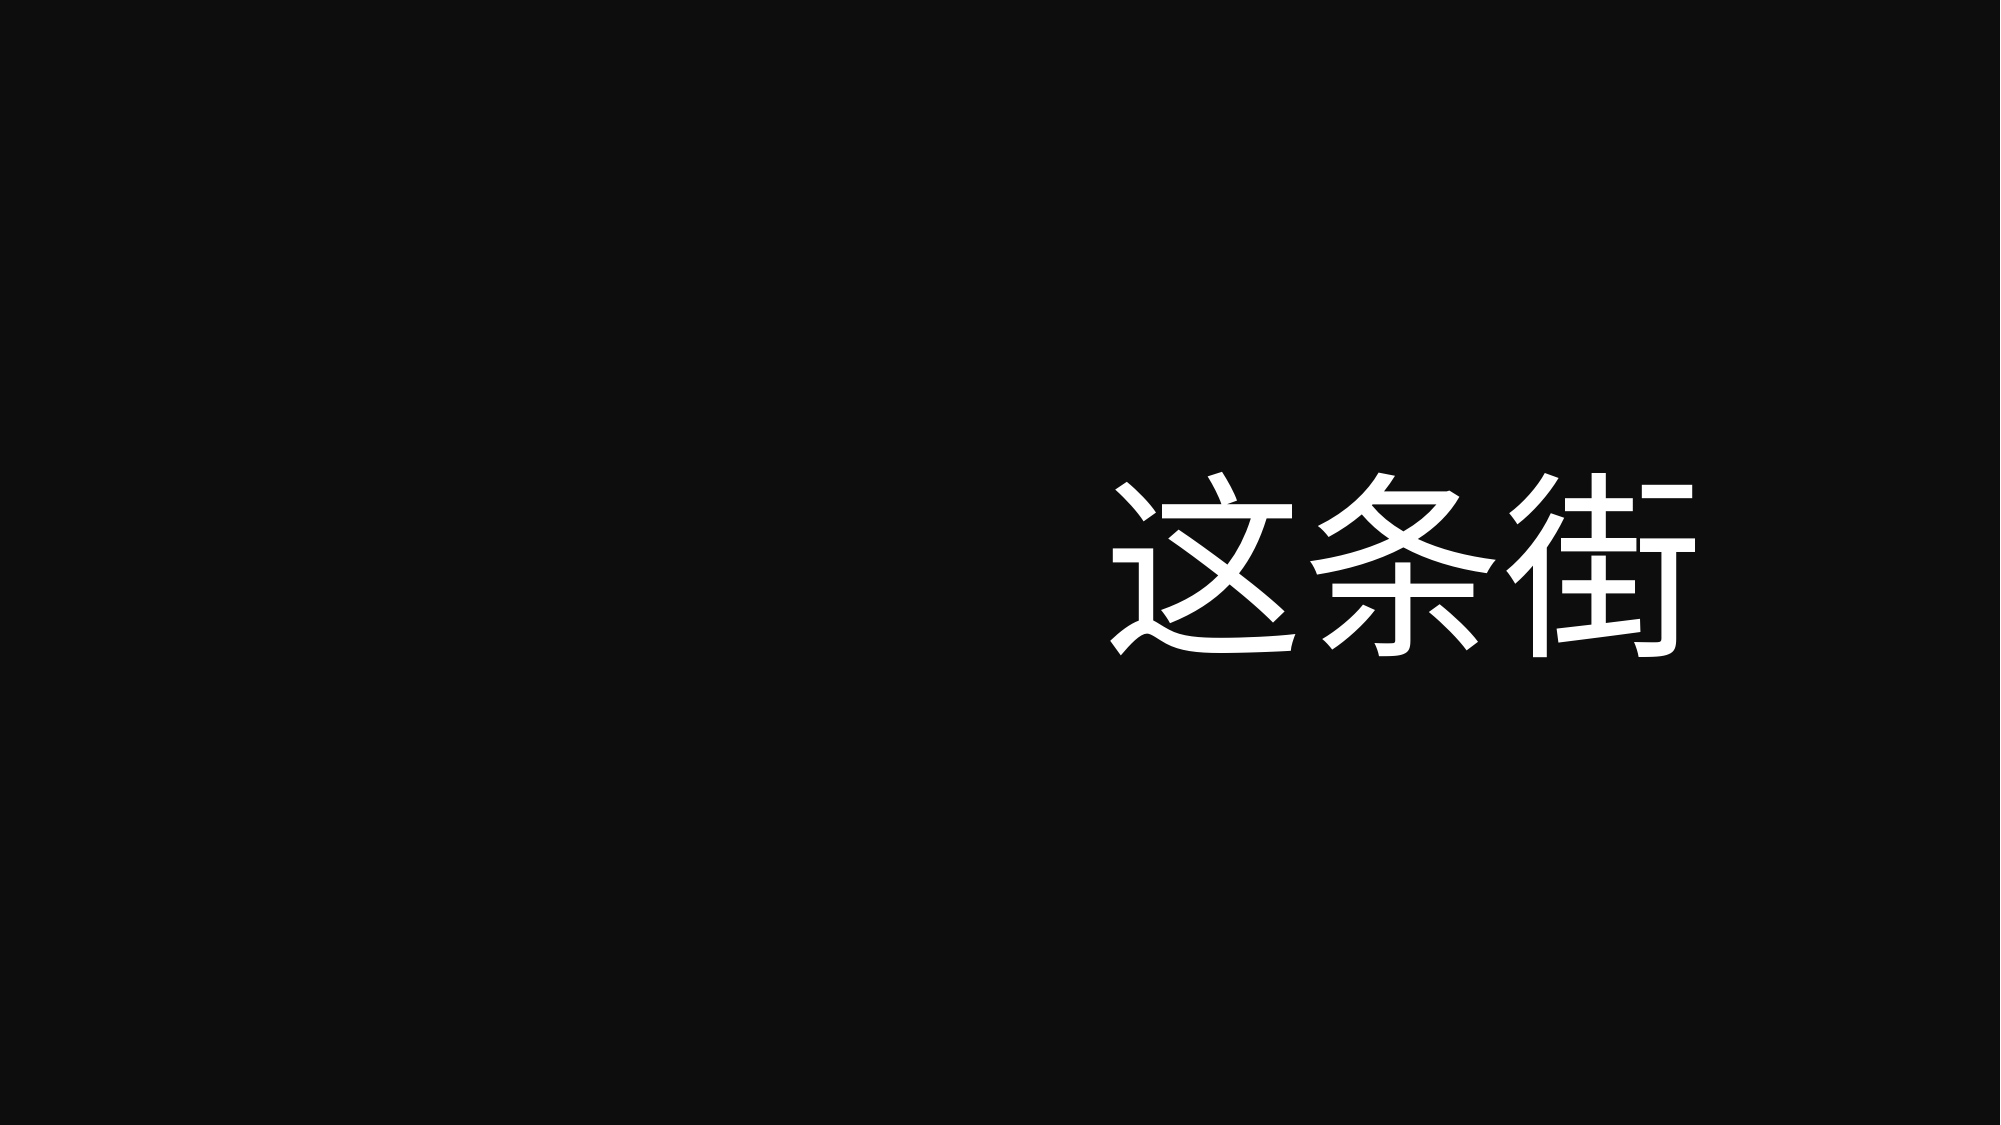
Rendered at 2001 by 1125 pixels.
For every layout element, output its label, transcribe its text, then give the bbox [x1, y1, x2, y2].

text_box [0, 0, 2000, 1125]
text_box 这条街 [1088, 433, 1719, 689]
